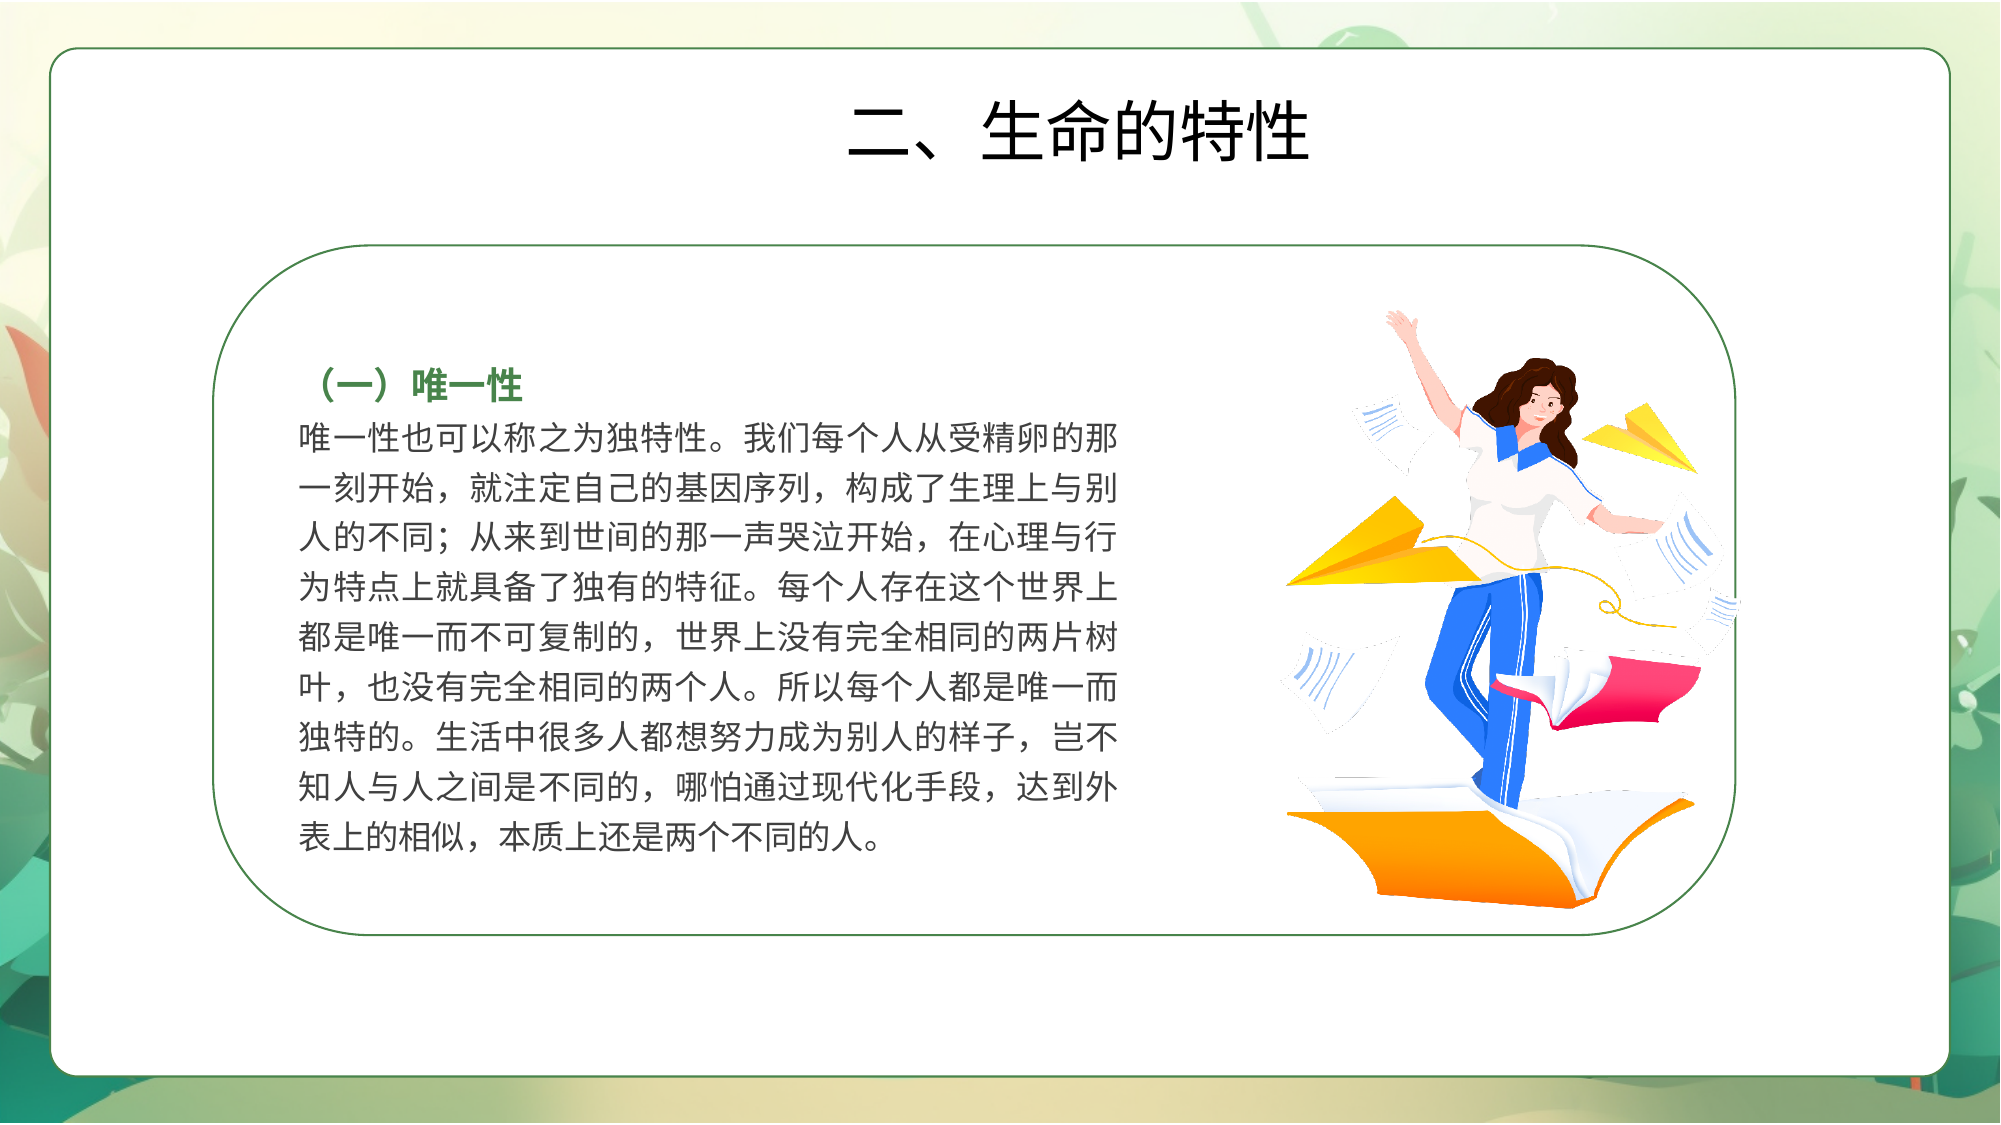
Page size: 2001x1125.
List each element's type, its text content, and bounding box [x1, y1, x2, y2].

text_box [213, 245, 1736, 936]
picture [0, 2, 2000, 1123]
text_box 二、生命的特性 [459, 82, 1700, 177]
